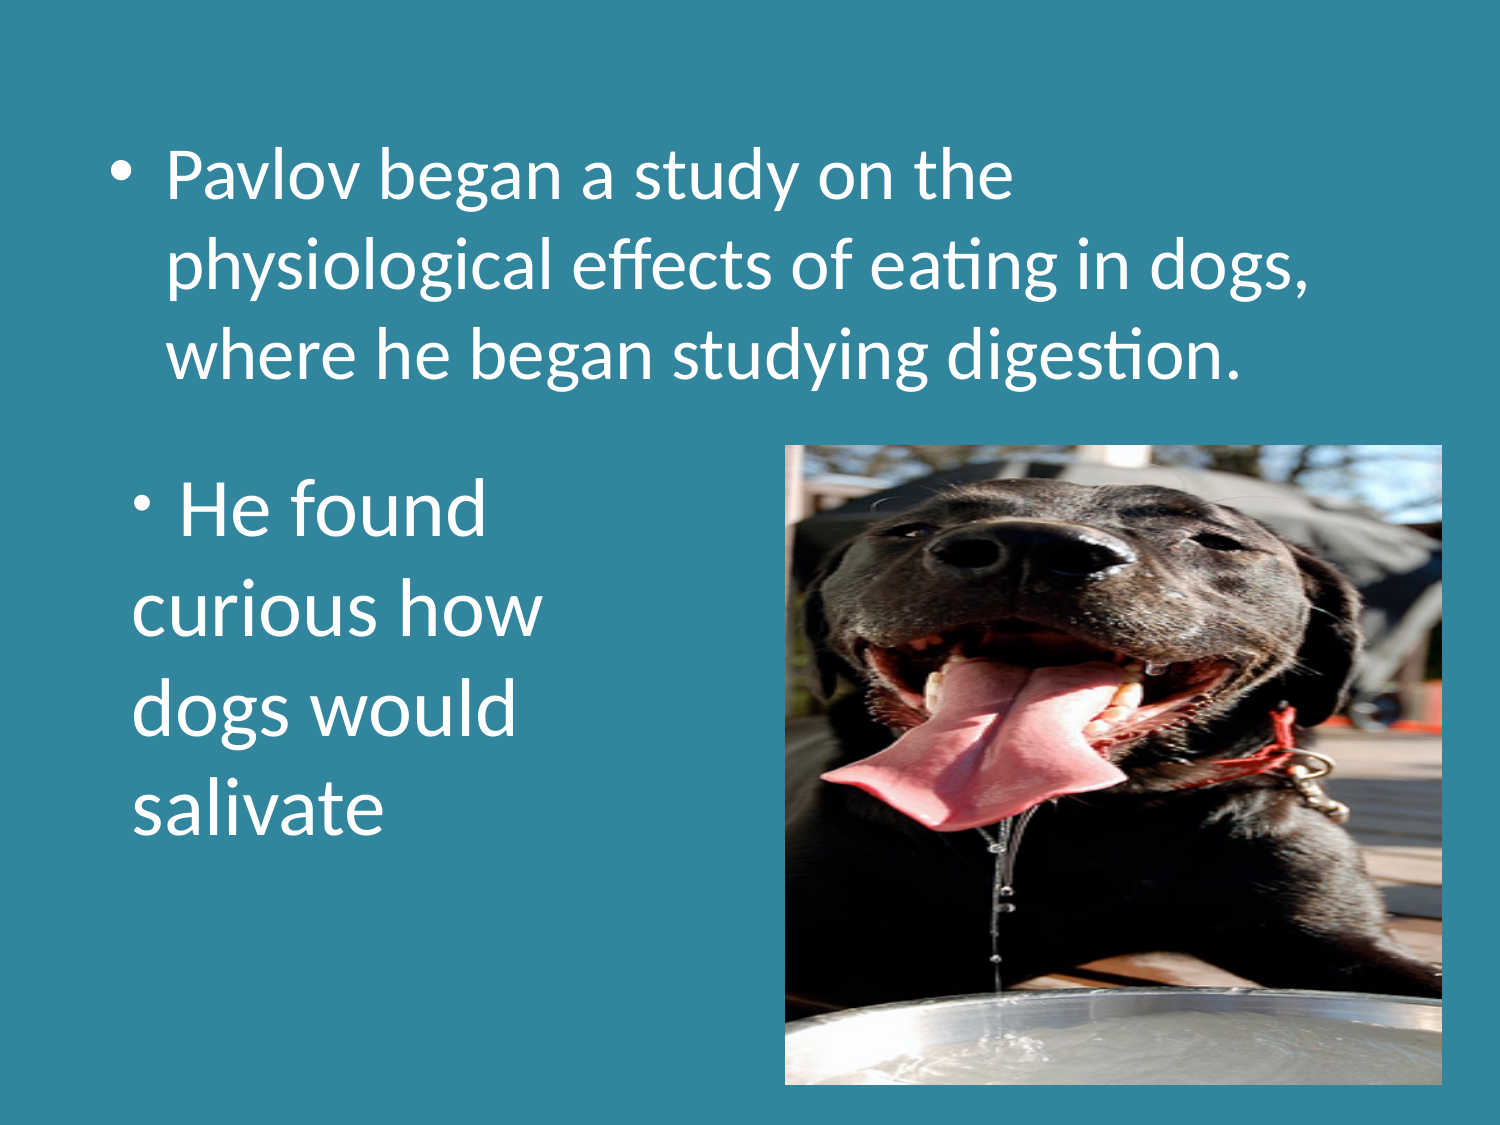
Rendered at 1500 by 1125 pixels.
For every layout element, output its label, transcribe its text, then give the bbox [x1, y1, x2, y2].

picture [784, 445, 1442, 1085]
list Pavlov began a study on the physiological effects of eating in dogs, where he began studying digestion. [93, 117, 1372, 469]
text_box He found curious how dogs would salivate [117, 445, 715, 860]
